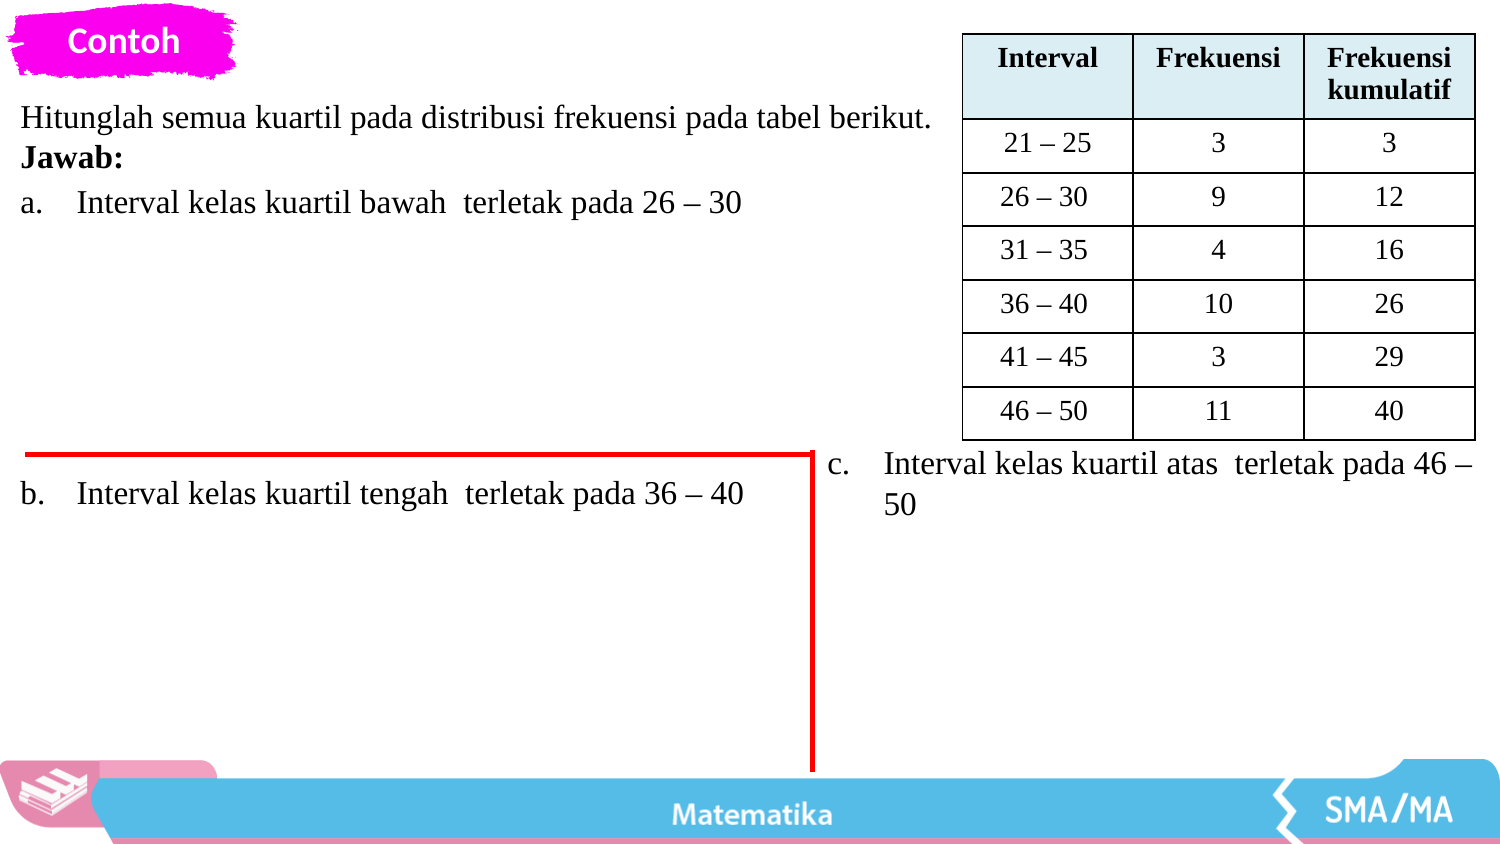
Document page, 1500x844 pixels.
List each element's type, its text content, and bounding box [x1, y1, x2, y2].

table_cell 3 [1305, 120, 1474, 172]
picture [0, 759, 1500, 844]
text_box Hitunglah semua kuartil pada distribusi frekuensi pada tabel berikut. Jawab: [5, 87, 962, 183]
table_cell 46 – 50 [963, 388, 1132, 439]
table_cell 16 [1305, 227, 1474, 279]
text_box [5, 3, 241, 83]
table_cell 11 [1134, 388, 1303, 439]
table_cell 41 – 45 [963, 334, 1132, 386]
table_header Frekuensi kumulatif [1305, 35, 1474, 118]
table_header Interval [963, 35, 1132, 118]
table_cell 3 [1134, 120, 1303, 172]
table_cell 29 [1305, 334, 1474, 386]
table_cell 26 [1305, 281, 1474, 332]
table_cell 12 [1305, 174, 1474, 225]
table_cell 9 [1134, 174, 1303, 225]
table_cell 4 [1134, 227, 1303, 279]
table_cell 31 – 35 [963, 227, 1132, 279]
table_cell 10 [1134, 281, 1303, 332]
table_cell 36 – 40 [963, 281, 1132, 332]
table_cell 26 – 30 [963, 174, 1132, 225]
table_cell 3 [1134, 334, 1303, 386]
table_cell 21 – 25 [963, 120, 1132, 172]
table_header Frekuensi [1134, 35, 1303, 118]
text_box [24, 450, 813, 773]
table_cell 40 [1305, 388, 1474, 439]
